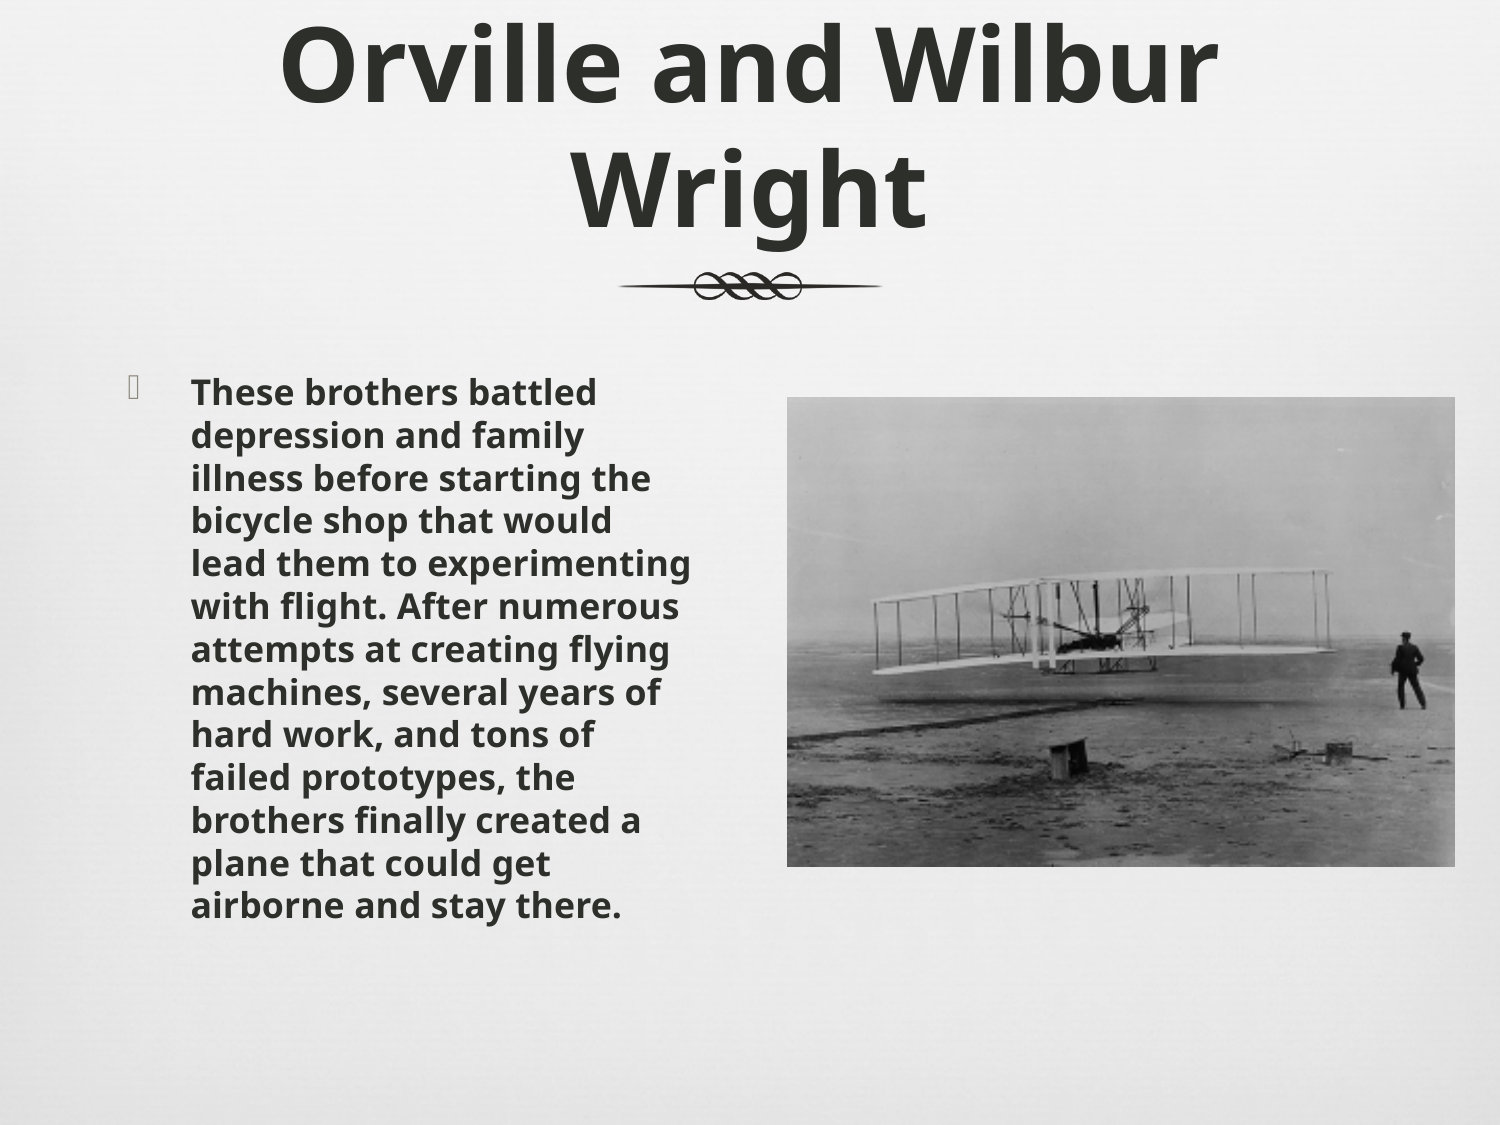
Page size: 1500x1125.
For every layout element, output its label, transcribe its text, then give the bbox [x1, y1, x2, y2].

title Orville and Wilbur Wright [112, 11, 1388, 236]
picture [615, 272, 885, 300]
list These brothers battled depression and family illness before starting the bicycle shop that would lead them to experimenting with flight. After numerous attempts at creating flying machines, several years of hard work, and tons of failed prototypes, the brothers finally created a plane that could get airborne and stay there. [112, 362, 713, 963]
picture [786, 397, 1455, 867]
